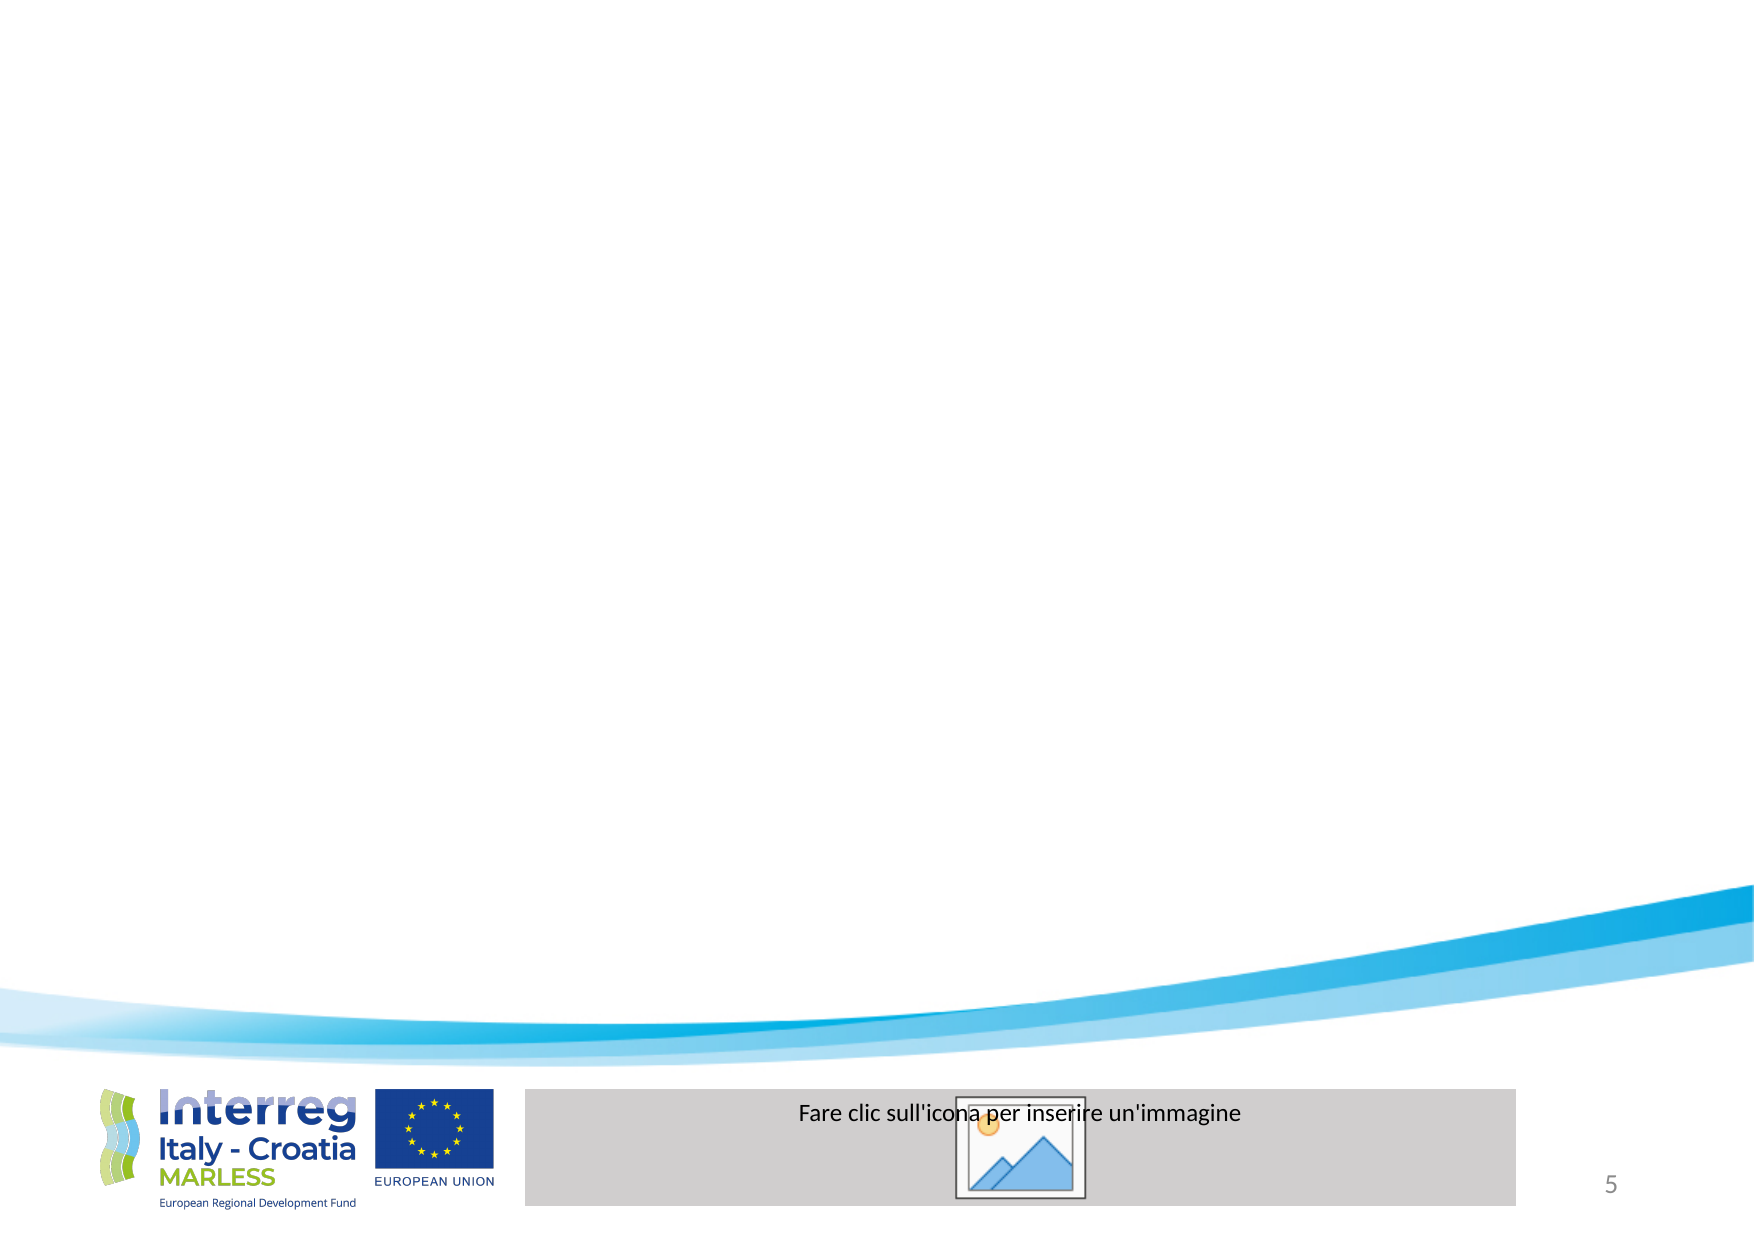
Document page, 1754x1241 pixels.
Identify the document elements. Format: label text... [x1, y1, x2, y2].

slide_number 5 [1526, 1149, 1634, 1216]
picture [0, 884, 1754, 1220]
